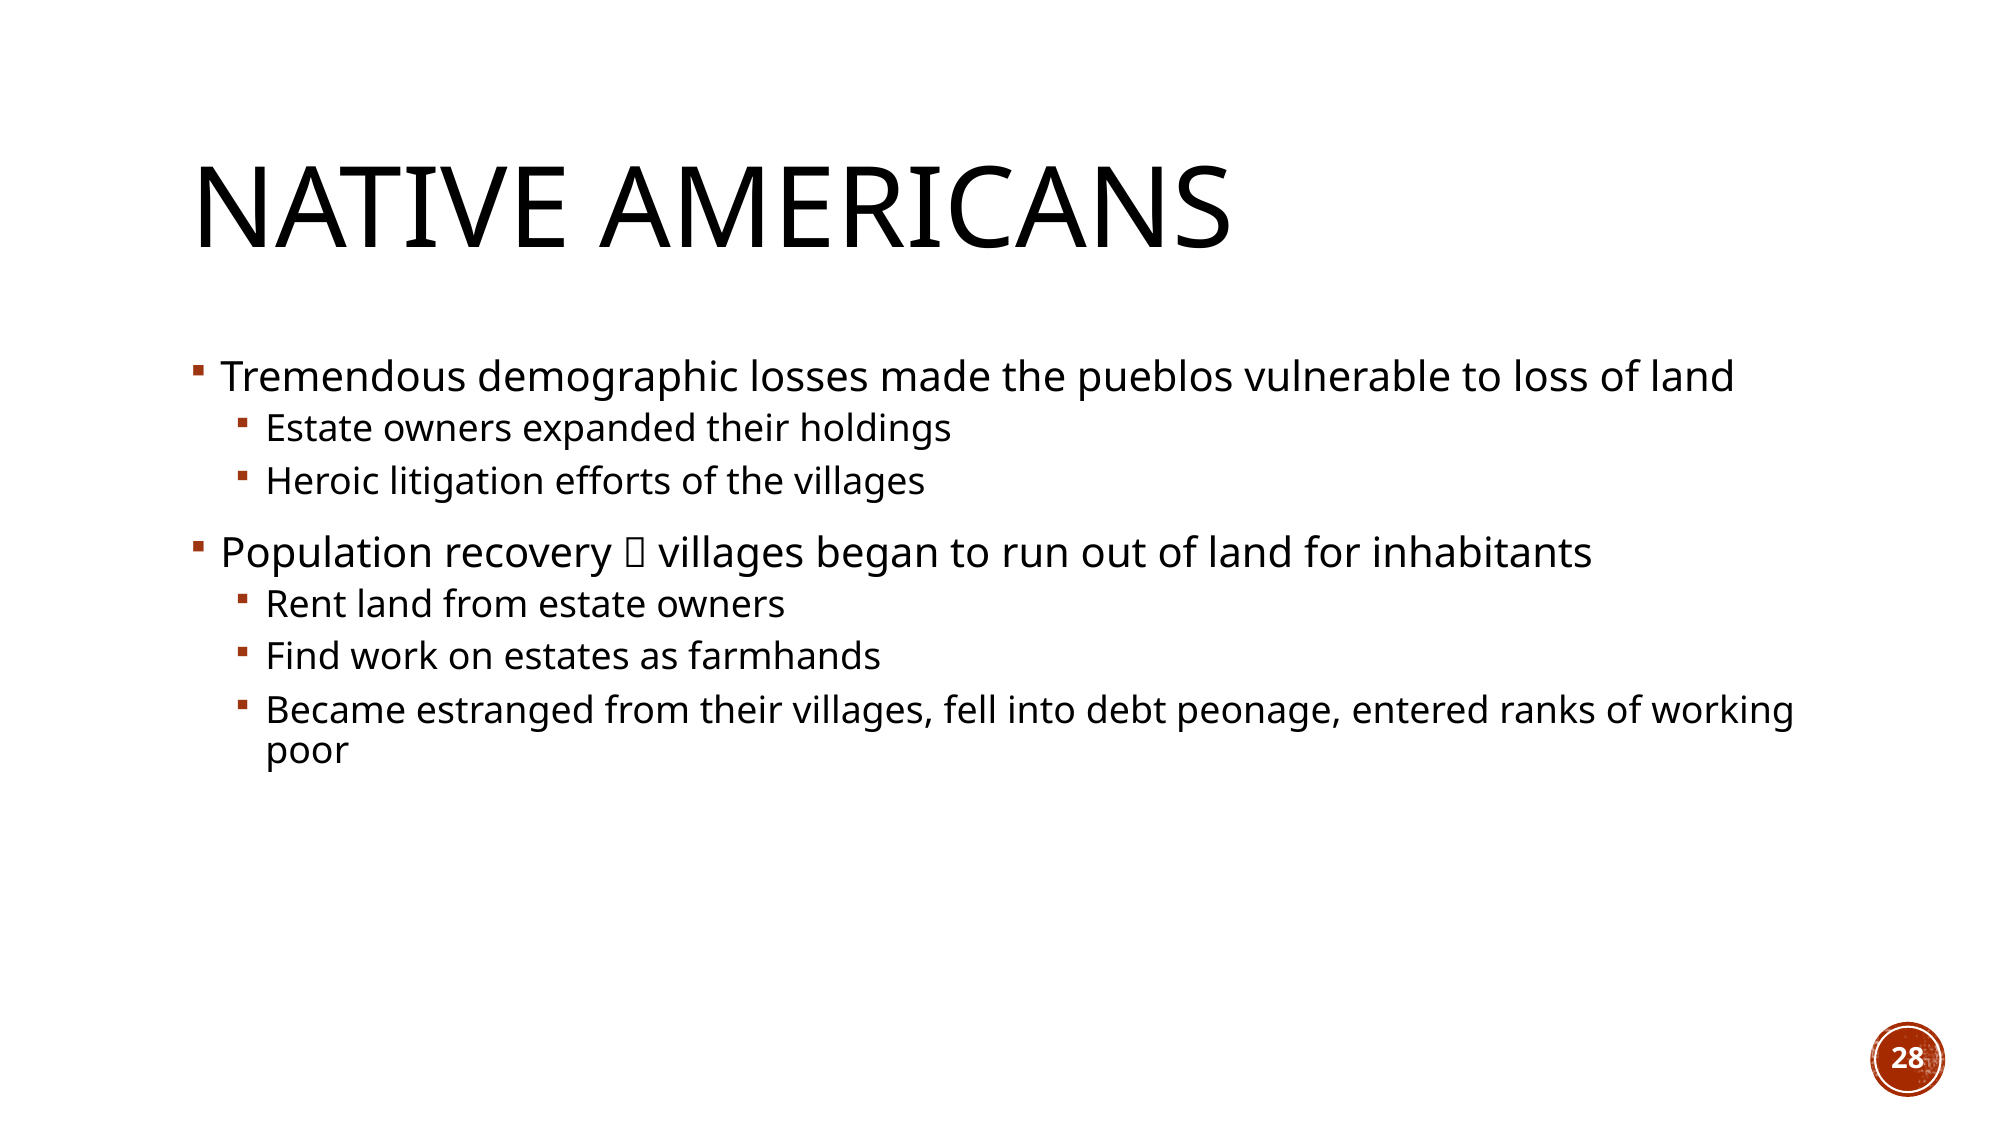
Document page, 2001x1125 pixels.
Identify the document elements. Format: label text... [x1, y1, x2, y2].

list Tremendous demographic losses made the pueblos vulnerable to loss of land Estate owners expanded their holdings Heroic litigation efforts of the villages Population recovery  villages began to run out of land for inhabitants Rent land from estate owners Find work on estates as farmhands Became estranged from their villages, fell into debt peonage, entered ranks of working poor [175, 348, 1826, 1013]
slide_number 28 [1855, 1028, 1961, 1089]
title Native Americans [175, 79, 1826, 344]
